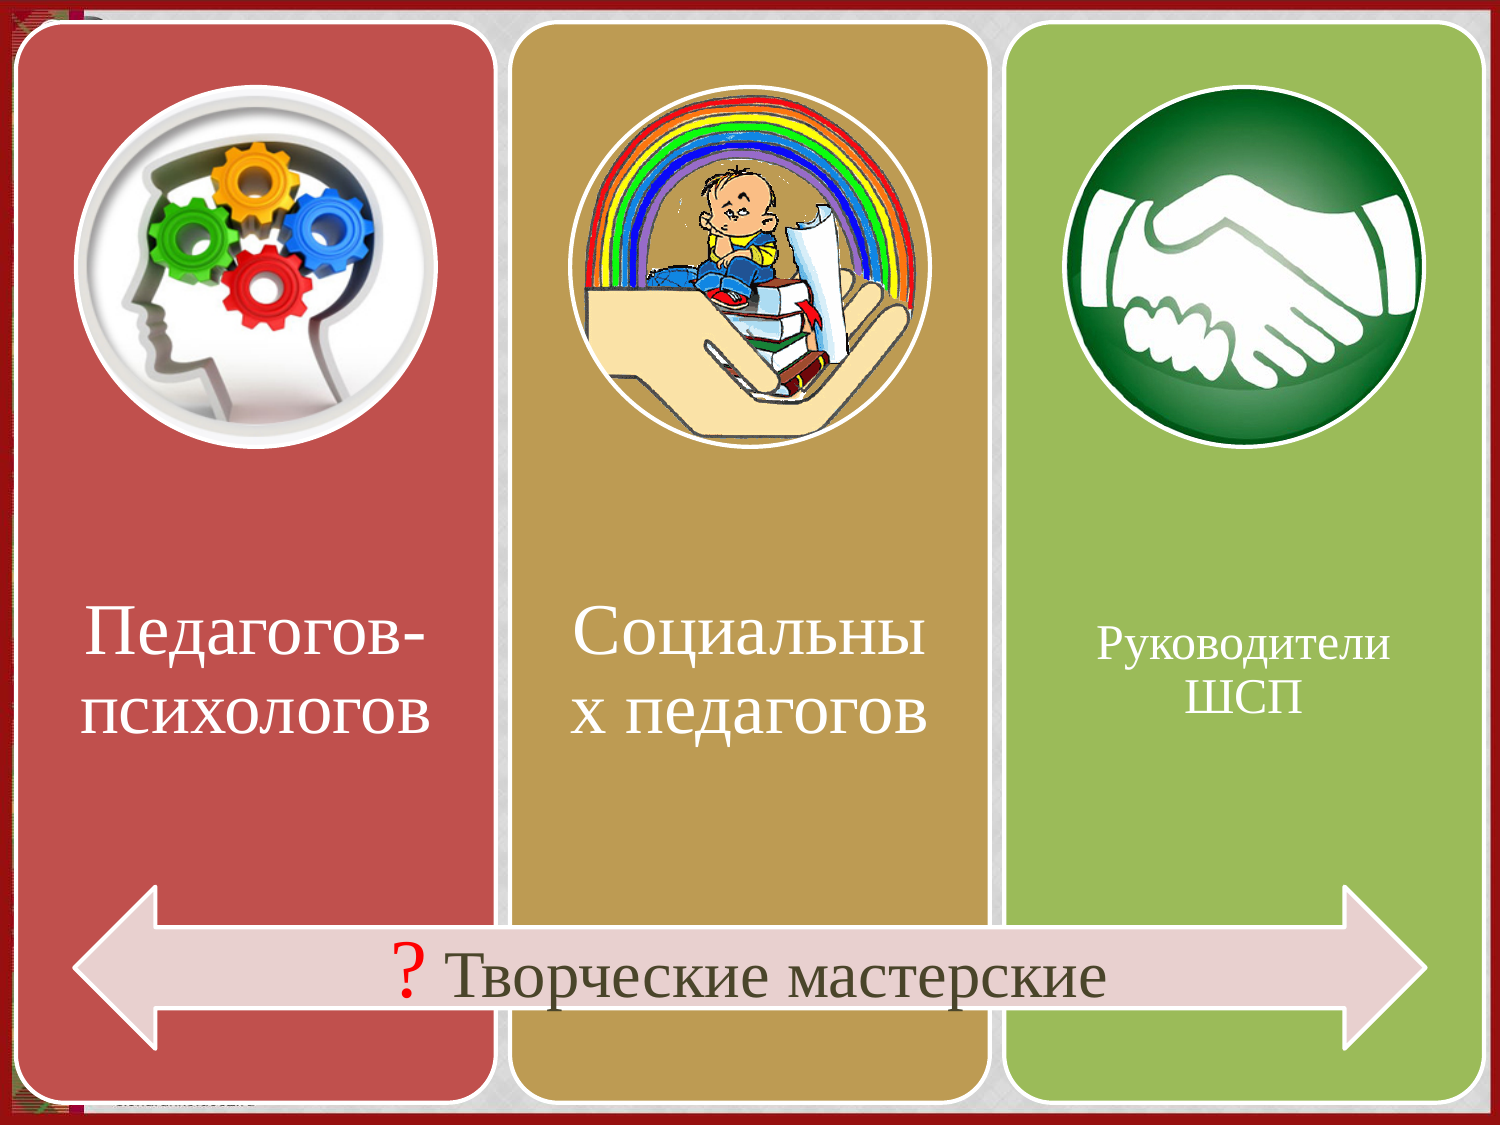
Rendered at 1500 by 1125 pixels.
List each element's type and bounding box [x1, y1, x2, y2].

text_box [15, 21, 1485, 1103]
picture [0, 0, 1500, 1125]
